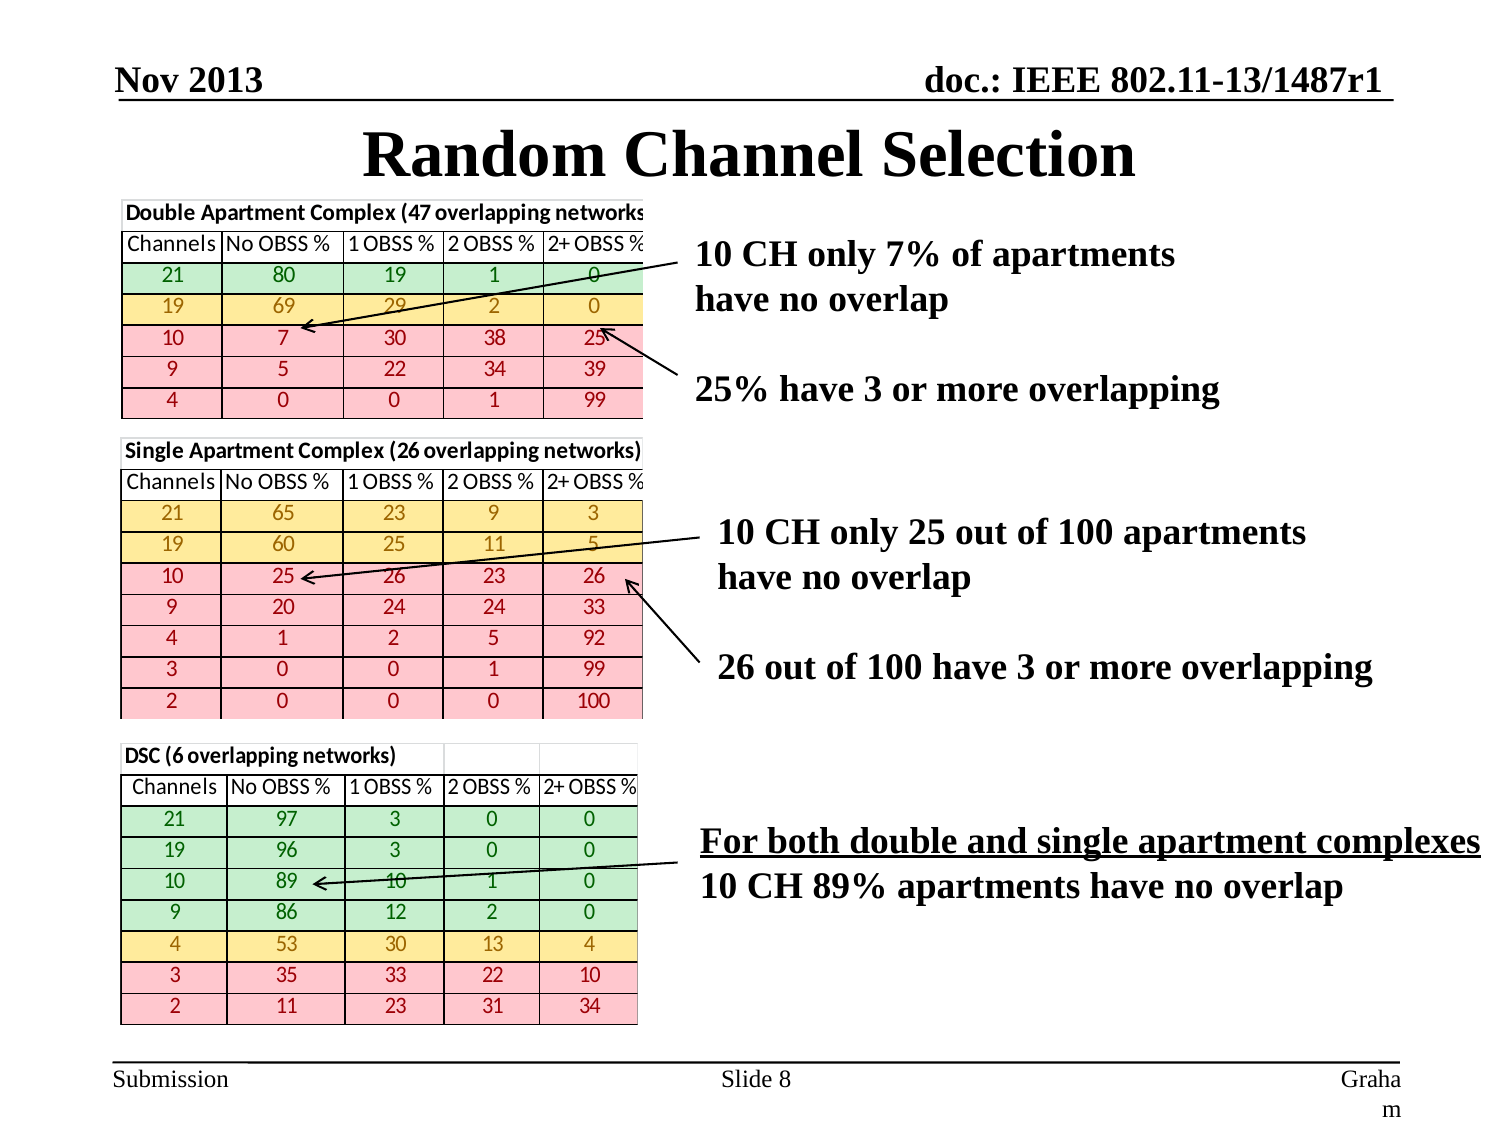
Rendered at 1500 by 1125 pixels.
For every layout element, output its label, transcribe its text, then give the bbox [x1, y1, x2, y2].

title Random Channel Selection [112, 112, 1388, 188]
picture [120, 437, 645, 721]
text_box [624, 578, 700, 663]
slide_number Slide 8 [712, 1061, 800, 1093]
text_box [599, 327, 678, 376]
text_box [300, 537, 700, 580]
text_box 10 CH only 7% of apartments have no overlap 25% have 3 or more overlapping [680, 222, 1236, 417]
text_box For both double and single apartment complexes 10 CH 89% apartments have no overlap [685, 808, 1497, 959]
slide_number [114, 54, 286, 101]
picture [120, 199, 645, 421]
picture [119, 742, 640, 1026]
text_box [312, 862, 678, 885]
footer Graham Smith, DSP Group [1324, 1061, 1402, 1093]
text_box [300, 262, 678, 329]
text_box 10 CH only 25 out of 100 apartments have no overlap 26 out of 100 have 3 or more overlapping [702, 499, 1389, 695]
